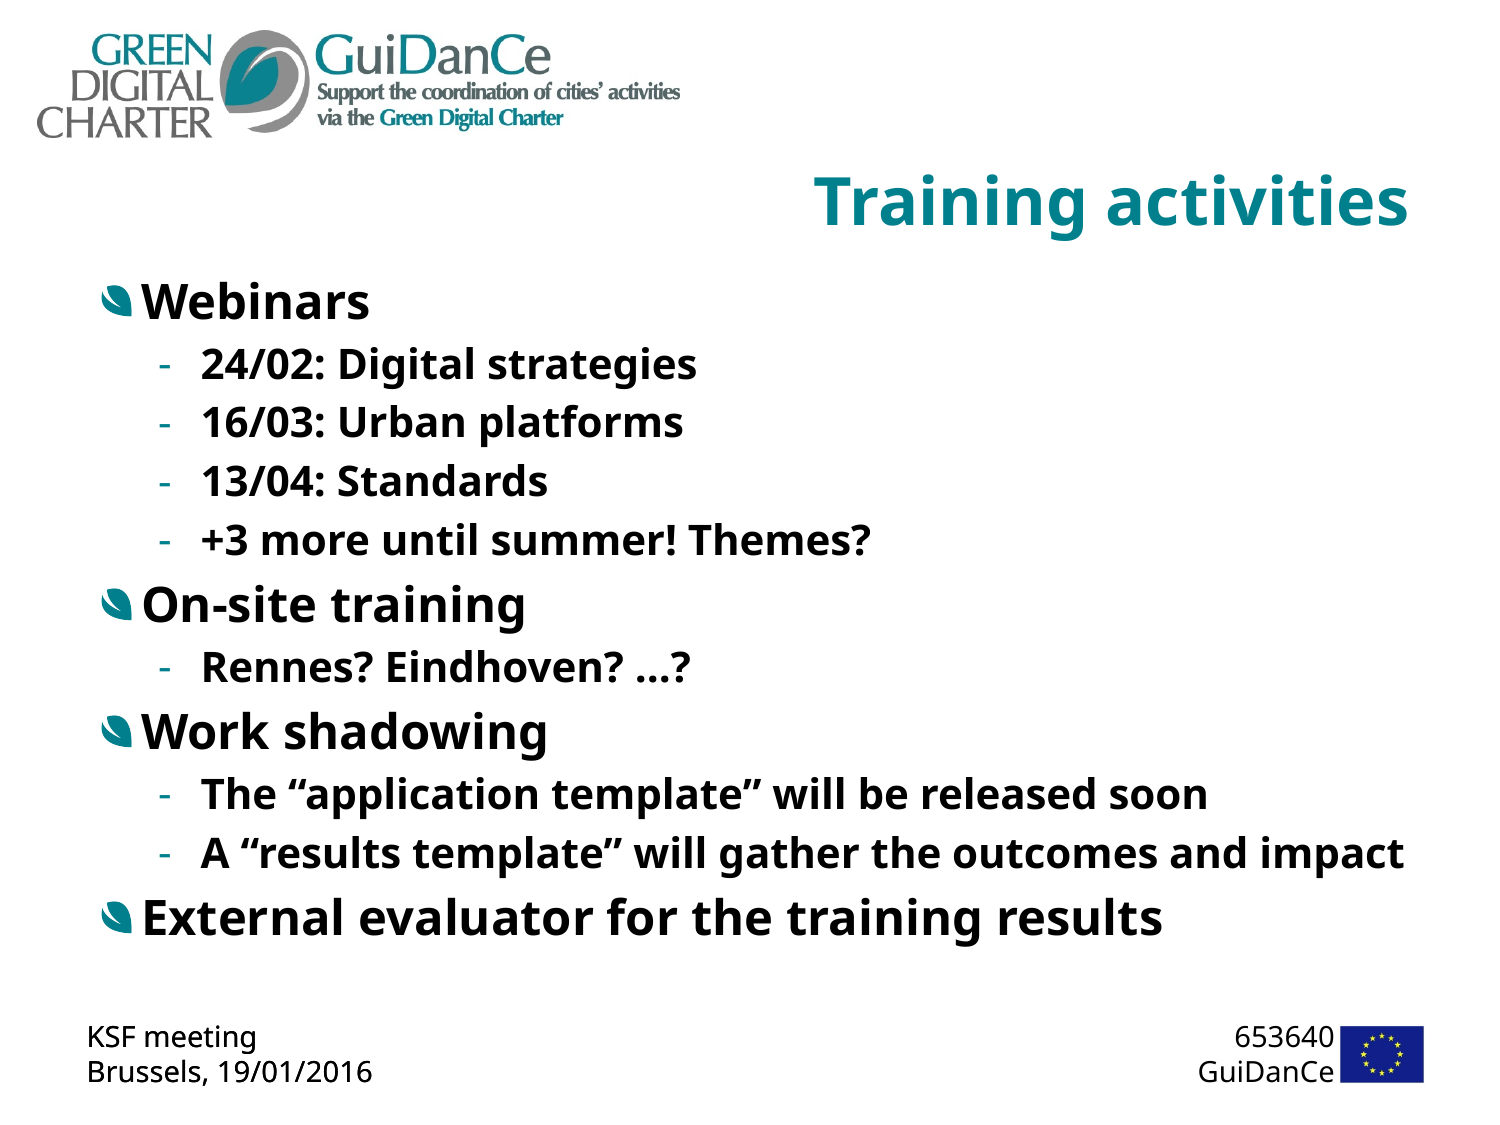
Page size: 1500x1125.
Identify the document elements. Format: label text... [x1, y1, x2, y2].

title Training activities [371, 142, 1425, 256]
picture [37, 30, 680, 138]
picture [90, 582, 131, 624]
picture [1338, 1024, 1425, 1084]
picture [90, 895, 131, 937]
picture [90, 279, 131, 320]
picture [90, 709, 131, 751]
list Webinars 24/02: Digital strategies 16/03: Urban platforms 13/04: Standards +3 more until summer! Themes? On-site training Rennes? Eindhoven? …? Work shadowing The “application template” will be released soon A “results template” will gather the outcomes and impact External evaluator for the training results [75, 262, 1425, 1006]
